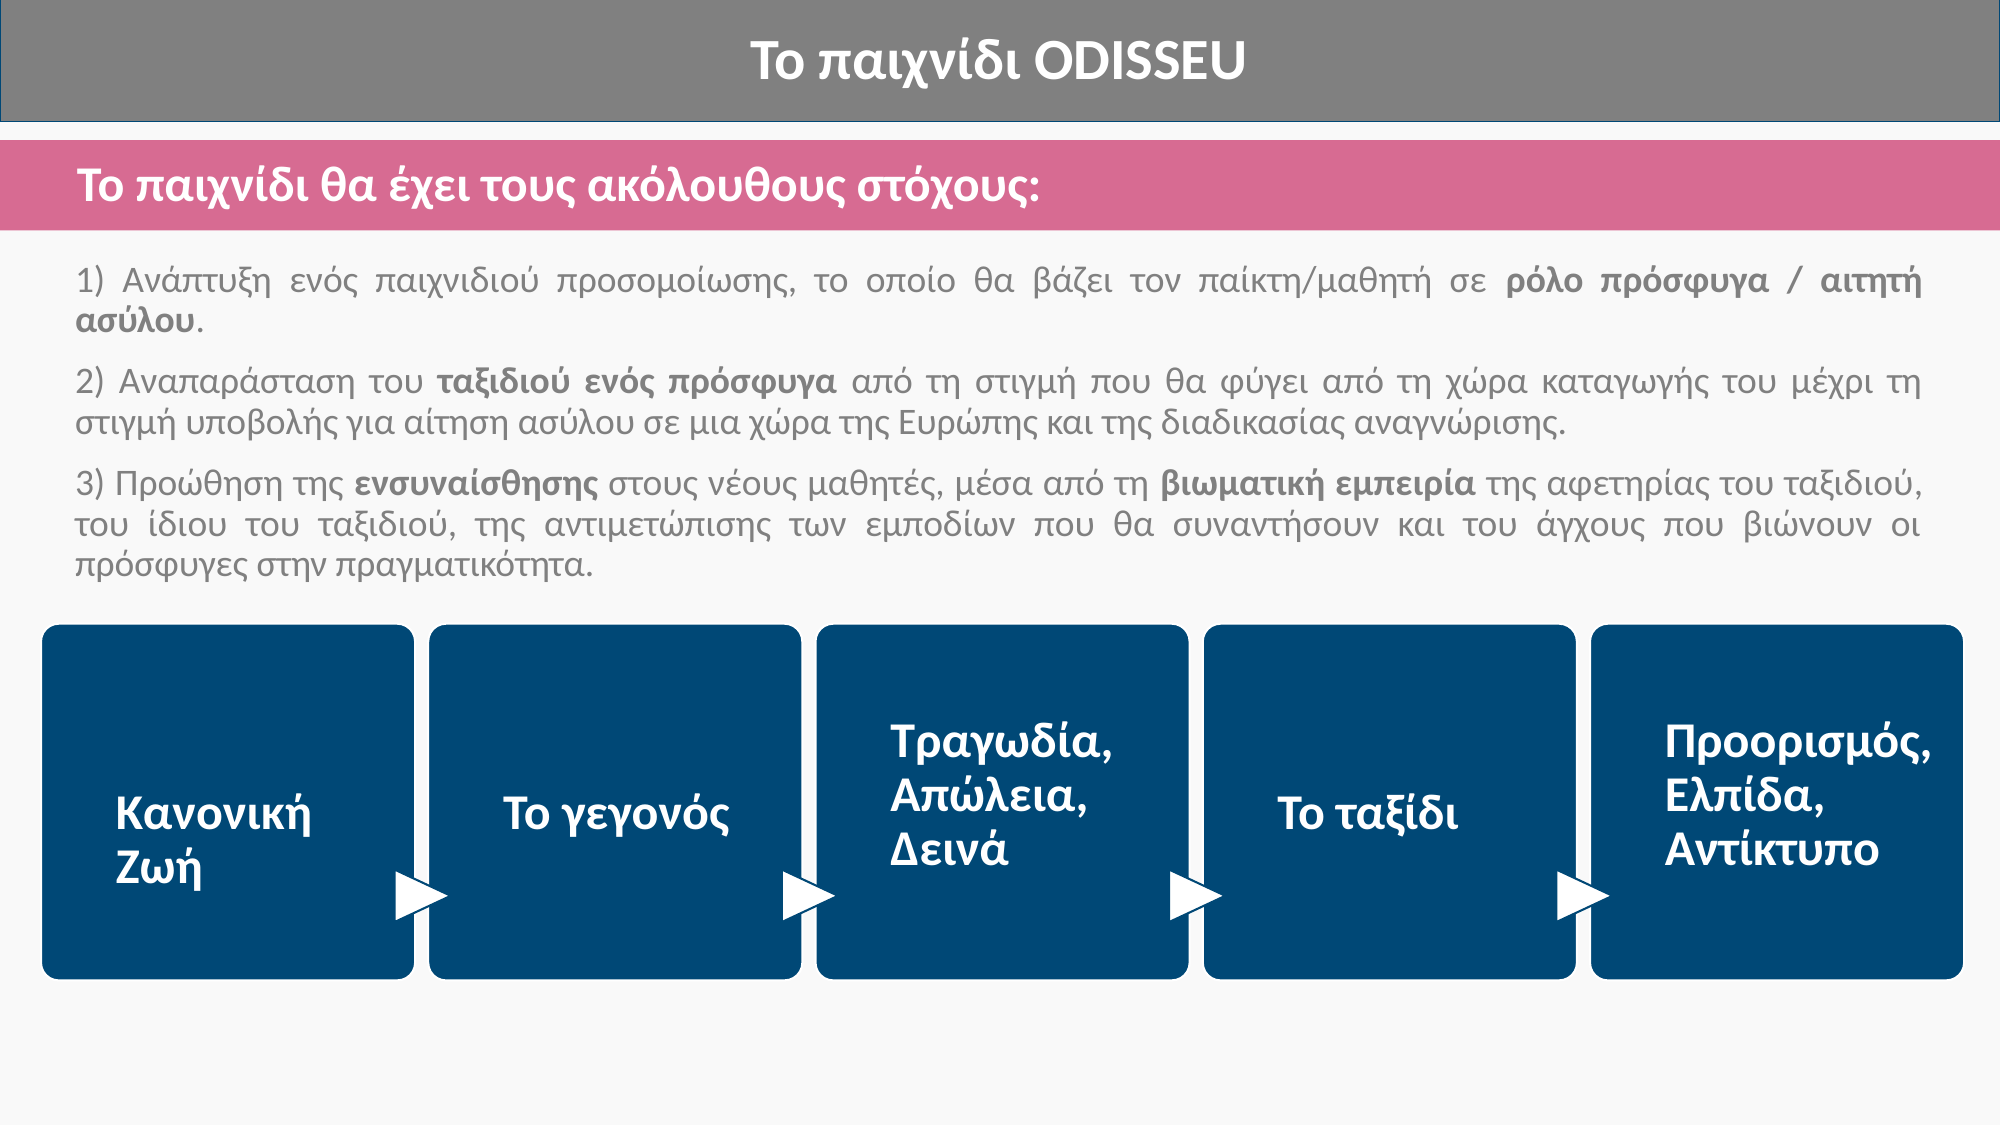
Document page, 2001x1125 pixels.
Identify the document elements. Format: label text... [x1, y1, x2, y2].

list 1) Ανάπτυξη ενός παιχνιδιού προσομοίωσης, το οποίο θα βάζει τον παίκτη/μαθητή σε ρόλο πρόσφυγα / αιτητή ασύλου. 2) Αναπαράσταση του ταξιδιού ενός πρόσφυγα από τη στιγμή που θα φύγει από τη χώρα καταγωγής του μέχρι τη στιγμή υποβολής για αίτηση ασύλου σε μια χώρα της Ευρώπης και της διαδικασίας αναγνώρισης. 3) Προώθηση της ενσυναίσθησης στους νέους μαθητές, μέσα από τη βιωματική εμπειρία της αφετηρίας του ταξιδιού, του ίδιου του ταξιδιού, της αντιμετώπισης των εμποδίων που θα συναντήσουν και του άγχους που βιώνουν οι πρόσφυγες στην πραγματικότητα. [60, 252, 1938, 624]
text_box [1190, 878, 1202, 914]
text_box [1589, 623, 1664, 981]
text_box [502, 623, 782, 981]
title Το παιχνίδι ODISSEU [60, 0, 1938, 122]
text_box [782, 623, 803, 981]
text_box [40, 623, 115, 981]
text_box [428, 623, 502, 981]
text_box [1277, 623, 1557, 981]
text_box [1202, 623, 1277, 981]
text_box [815, 623, 890, 981]
text_box [416, 878, 428, 914]
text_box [1170, 623, 1190, 981]
text_box [1577, 878, 1589, 914]
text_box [115, 623, 395, 981]
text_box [1664, 623, 1944, 981]
list Το παιχνίδι θα έχει τους ακόλουθους στόχους: [0, 140, 2000, 231]
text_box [890, 623, 1170, 981]
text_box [1557, 623, 1577, 981]
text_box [395, 623, 416, 981]
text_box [1944, 623, 1965, 981]
text_box [803, 878, 815, 914]
